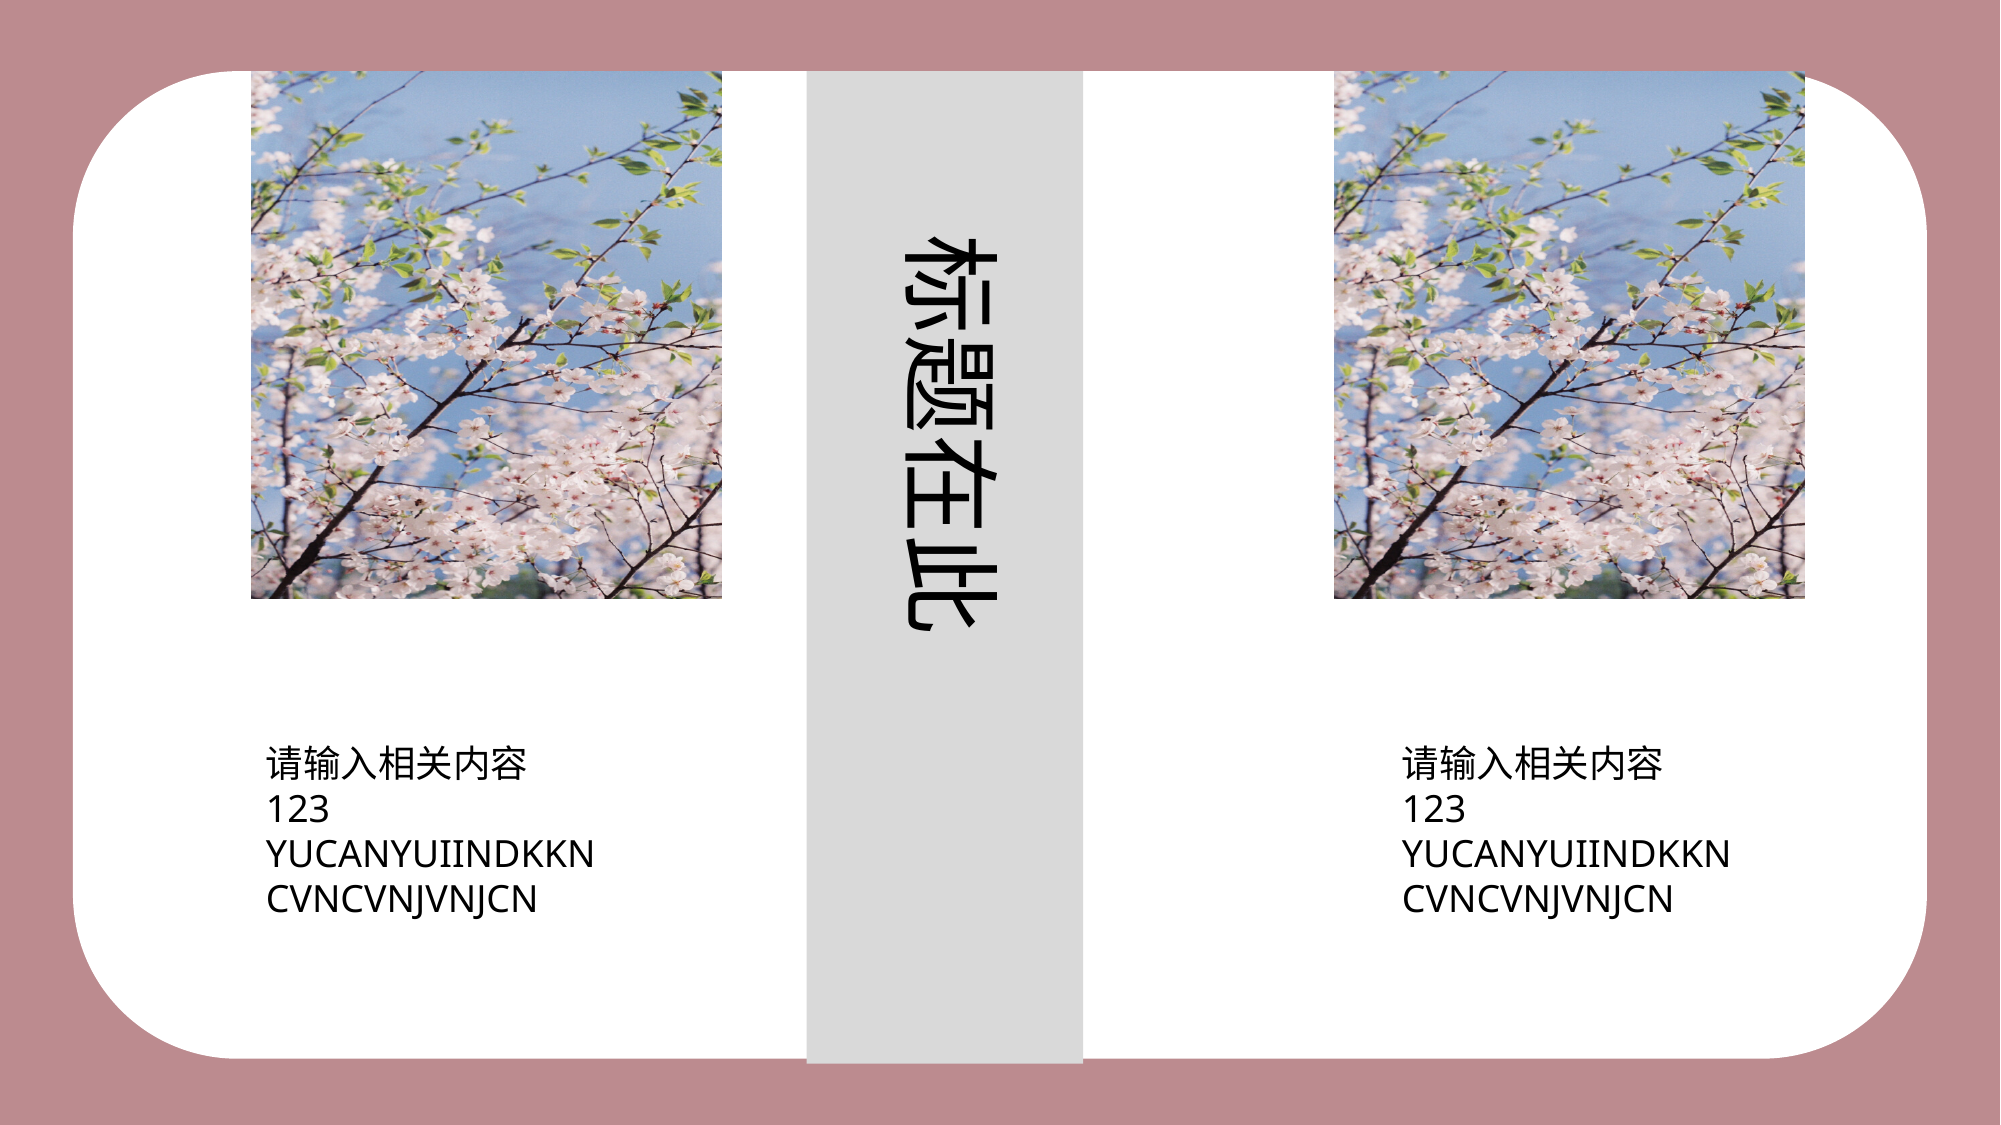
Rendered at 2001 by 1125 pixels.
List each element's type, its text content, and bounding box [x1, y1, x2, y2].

text_box 标题在此 [869, 219, 1021, 791]
picture [1333, 71, 1805, 599]
text_box [1084, 70, 1928, 1060]
text_box 请输入相关内容123 YUCANYUIINDKKNCVNCVNJVNJCN [1387, 732, 1751, 928]
text_box [806, 70, 1084, 1065]
text_box [71, 70, 806, 1060]
picture [250, 71, 722, 599]
text_box 请输入相关内容123 YUCANYUIINDKKNCVNCVNJVNJCN [251, 732, 615, 928]
